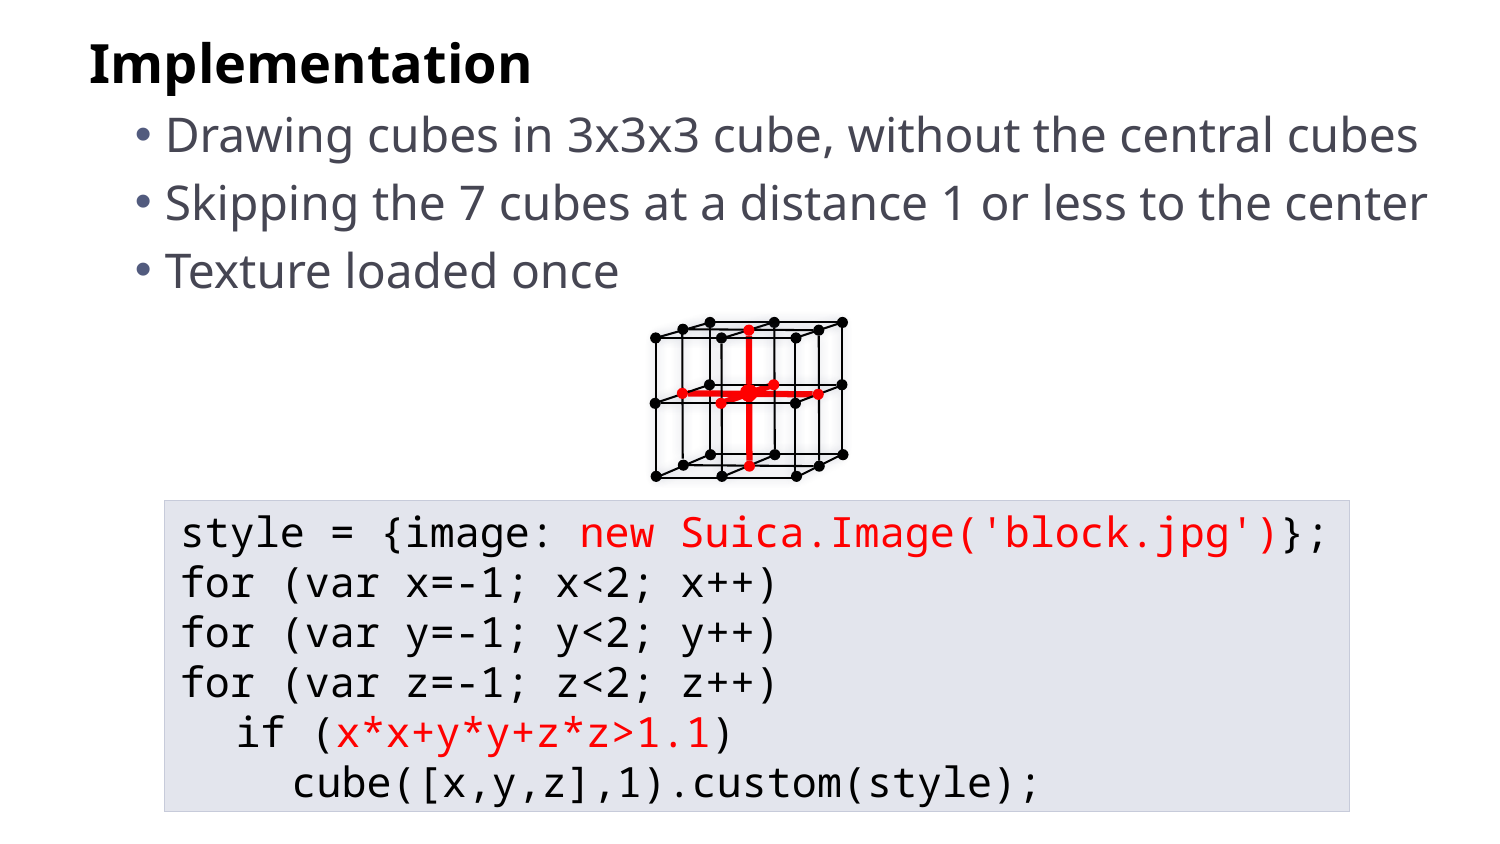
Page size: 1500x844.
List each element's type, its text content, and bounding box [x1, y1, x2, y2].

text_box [649, 316, 849, 483]
list Implementation Drawing cubes in 3х3х3 cube, without the central cubes Skipping the 7 cubes at a distance 1 or less to the center Texture loaded once [75, 21, 1475, 835]
text_box style = {image: new Suica.Image('block.jpg')}; for (var x=-1; x<2; x++) for (var y=-1; y<2; y++) for (var z=-1; z<2; z++) if (x*x+y*y+z*z>1.1) cube([x,y,z],1).custom(style); [164, 500, 1350, 812]
